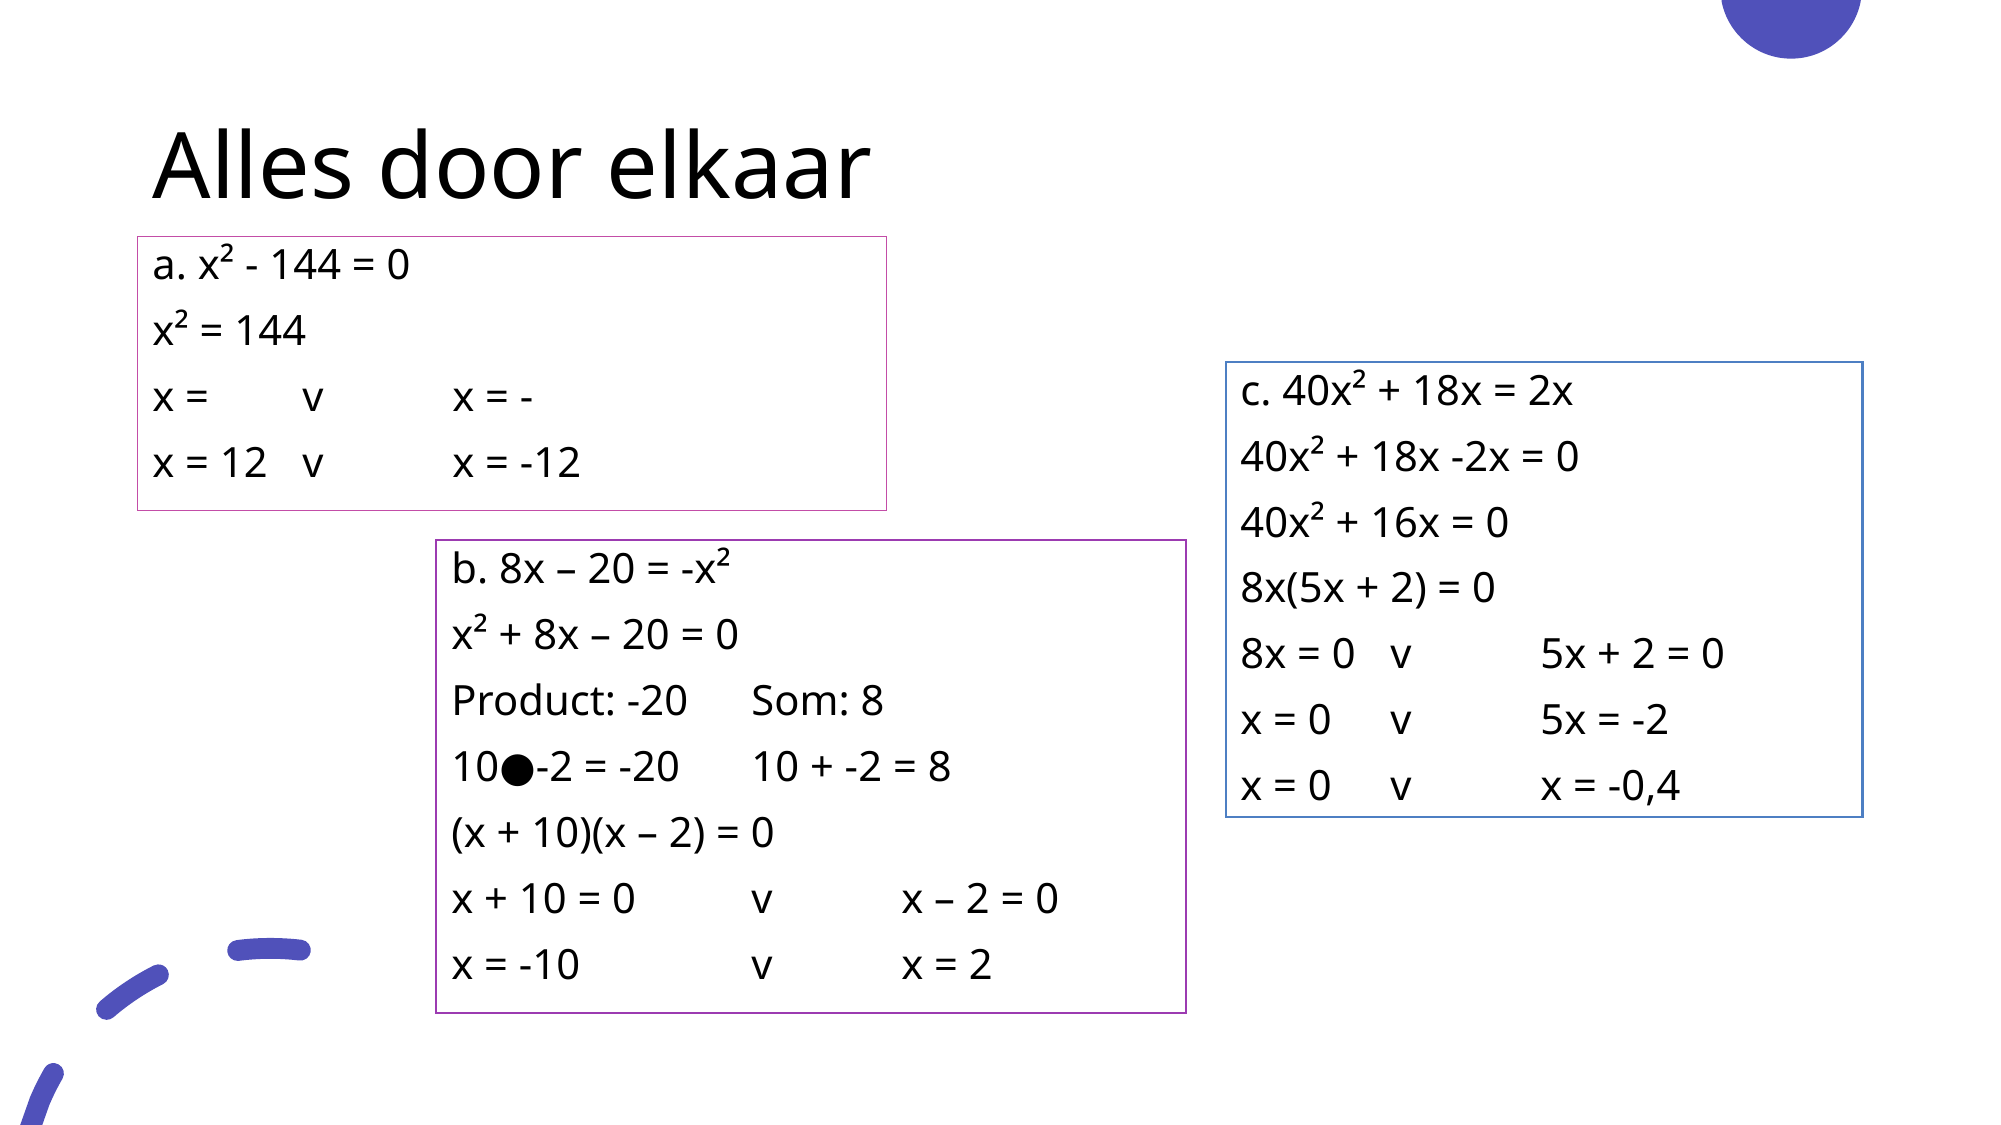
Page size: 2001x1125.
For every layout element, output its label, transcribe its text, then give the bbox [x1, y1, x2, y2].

text_box b. 8x – 20 = -x² x² + 8x – 20 = 0 Product: -20 Som: 8 10●-2 = -20 10 + -2 = 8 (x + 10)(x – 2) = 0 x + 10 = 0 v x – 2 = 0 x = -10 v x = 2 [435, 539, 1187, 1014]
text_box c. 40x² + 18x = 2x 40x² + 18x -2x = 0 40x² + 16x = 0 8x(5x + 2) = 0 8x = 0 v 5x + 2 = 0 x = 0 v 5x = -2 x = 0 v x = -0,4 [1225, 361, 1864, 818]
title Alles door elkaar [137, 59, 1863, 278]
